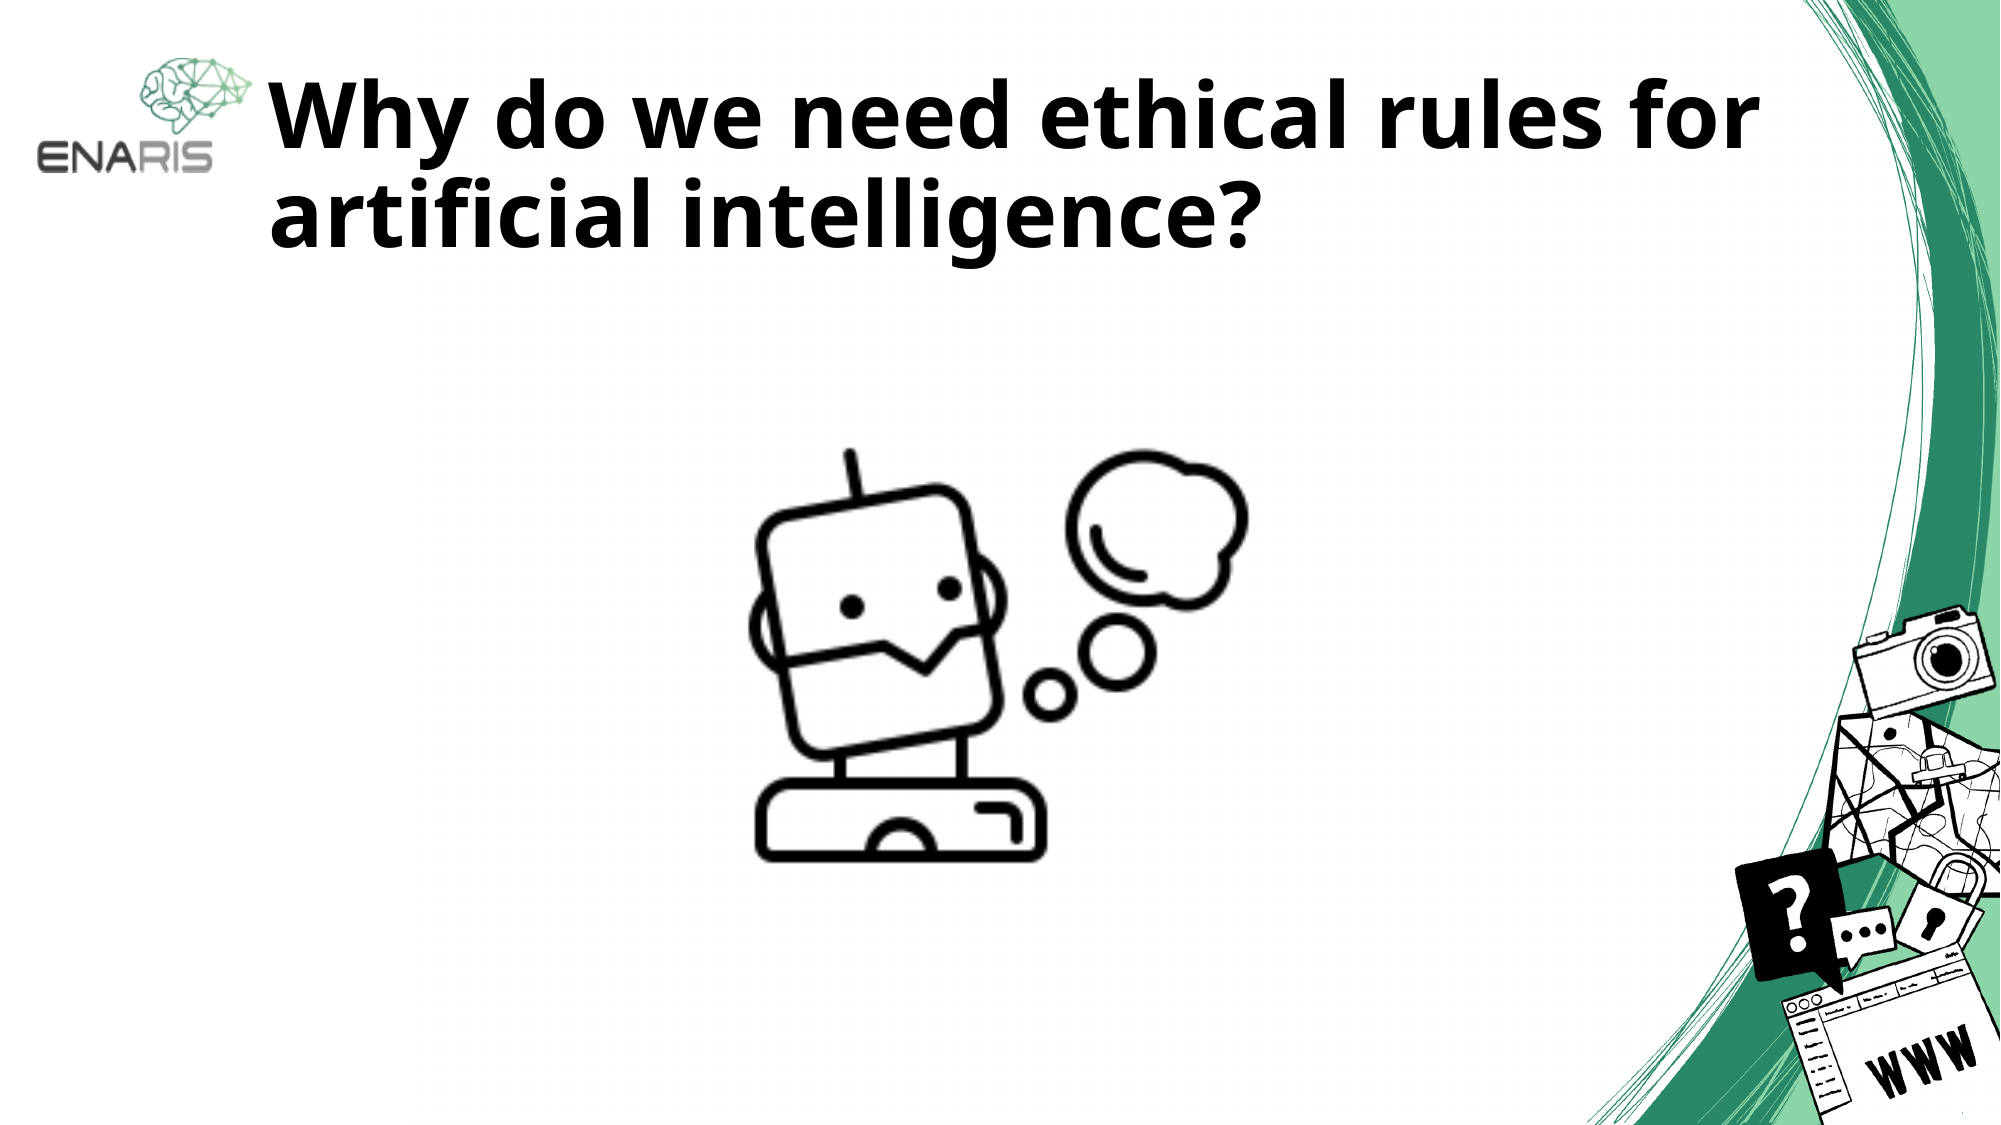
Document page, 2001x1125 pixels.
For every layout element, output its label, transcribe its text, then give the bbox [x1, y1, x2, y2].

title Why do we need ethical rules for artificial intelligence? [253, 59, 1863, 278]
picture [37, 58, 254, 173]
picture [408, 0, 2000, 1125]
